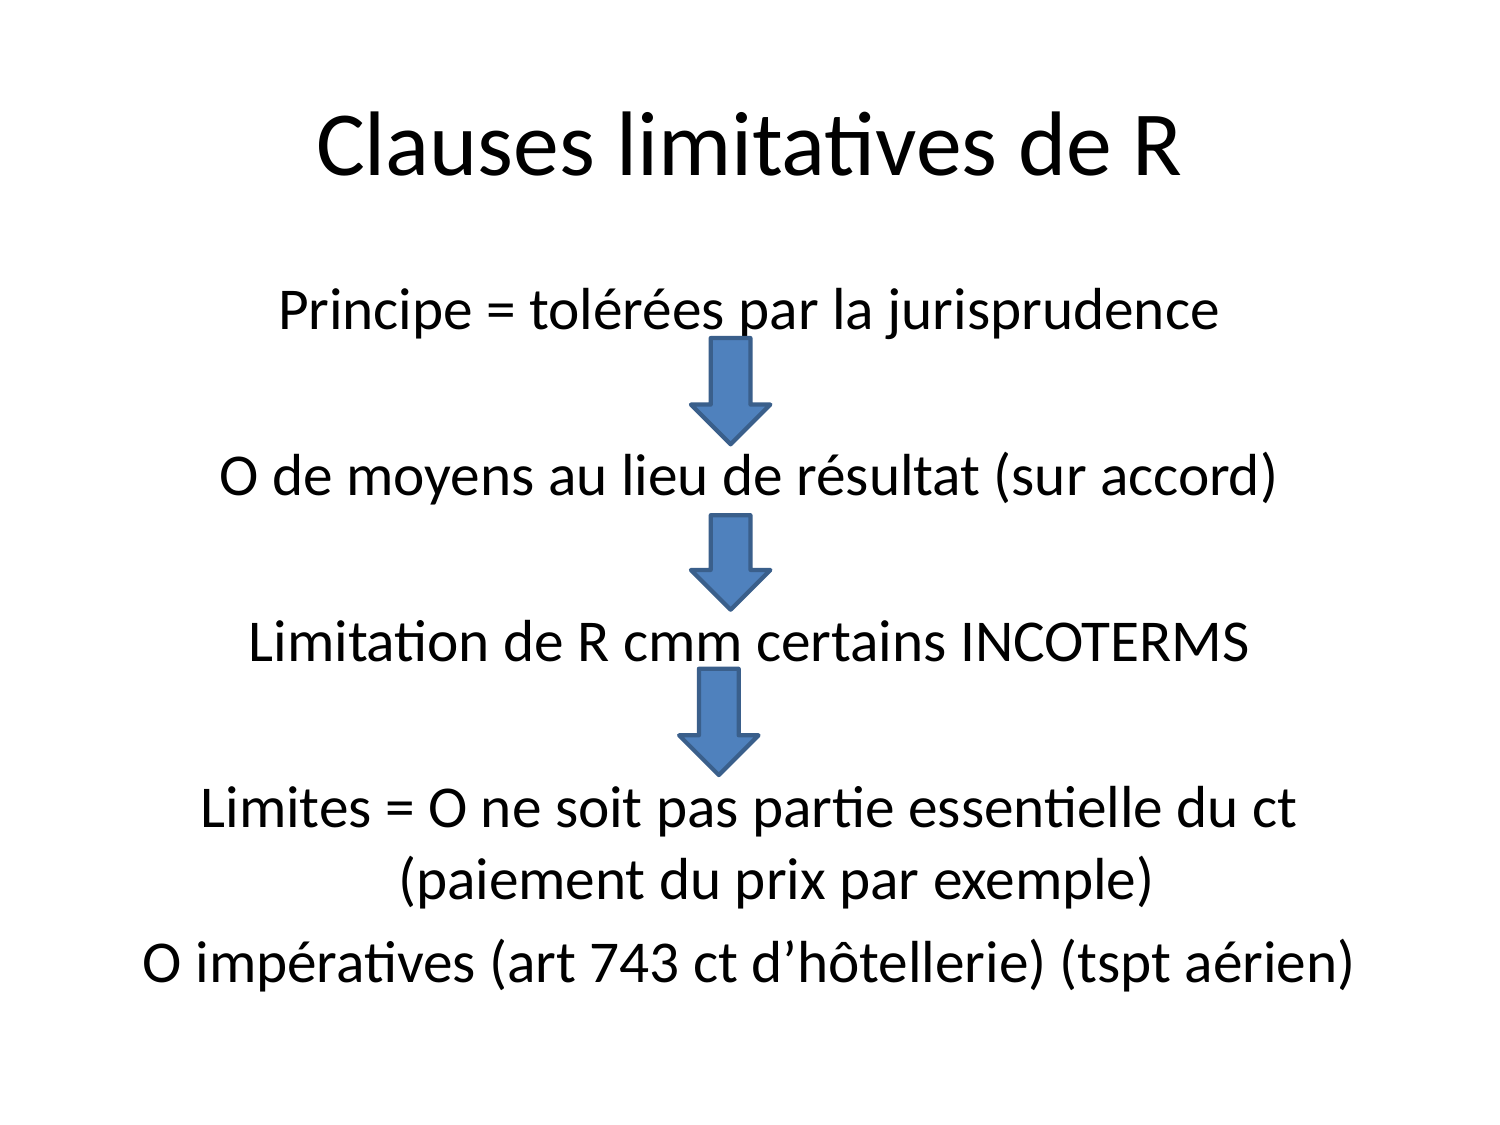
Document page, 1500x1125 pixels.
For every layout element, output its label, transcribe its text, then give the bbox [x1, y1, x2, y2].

list Principe = tolérées par la jurisprudence O de moyens au lieu de résultat (sur accord) Limitation de R cmm certains INCOTERMS Limites = O ne soit pas partie essentielle du ct (paiement du prix par exemple) O impératives (art 743 ct d’hôtellerie) (tspt aérien) [75, 262, 1425, 1005]
text_box [688, 335, 773, 447]
title Clauses limitatives de R [75, 45, 1425, 233]
text_box [677, 666, 761, 778]
text_box [688, 513, 773, 612]
